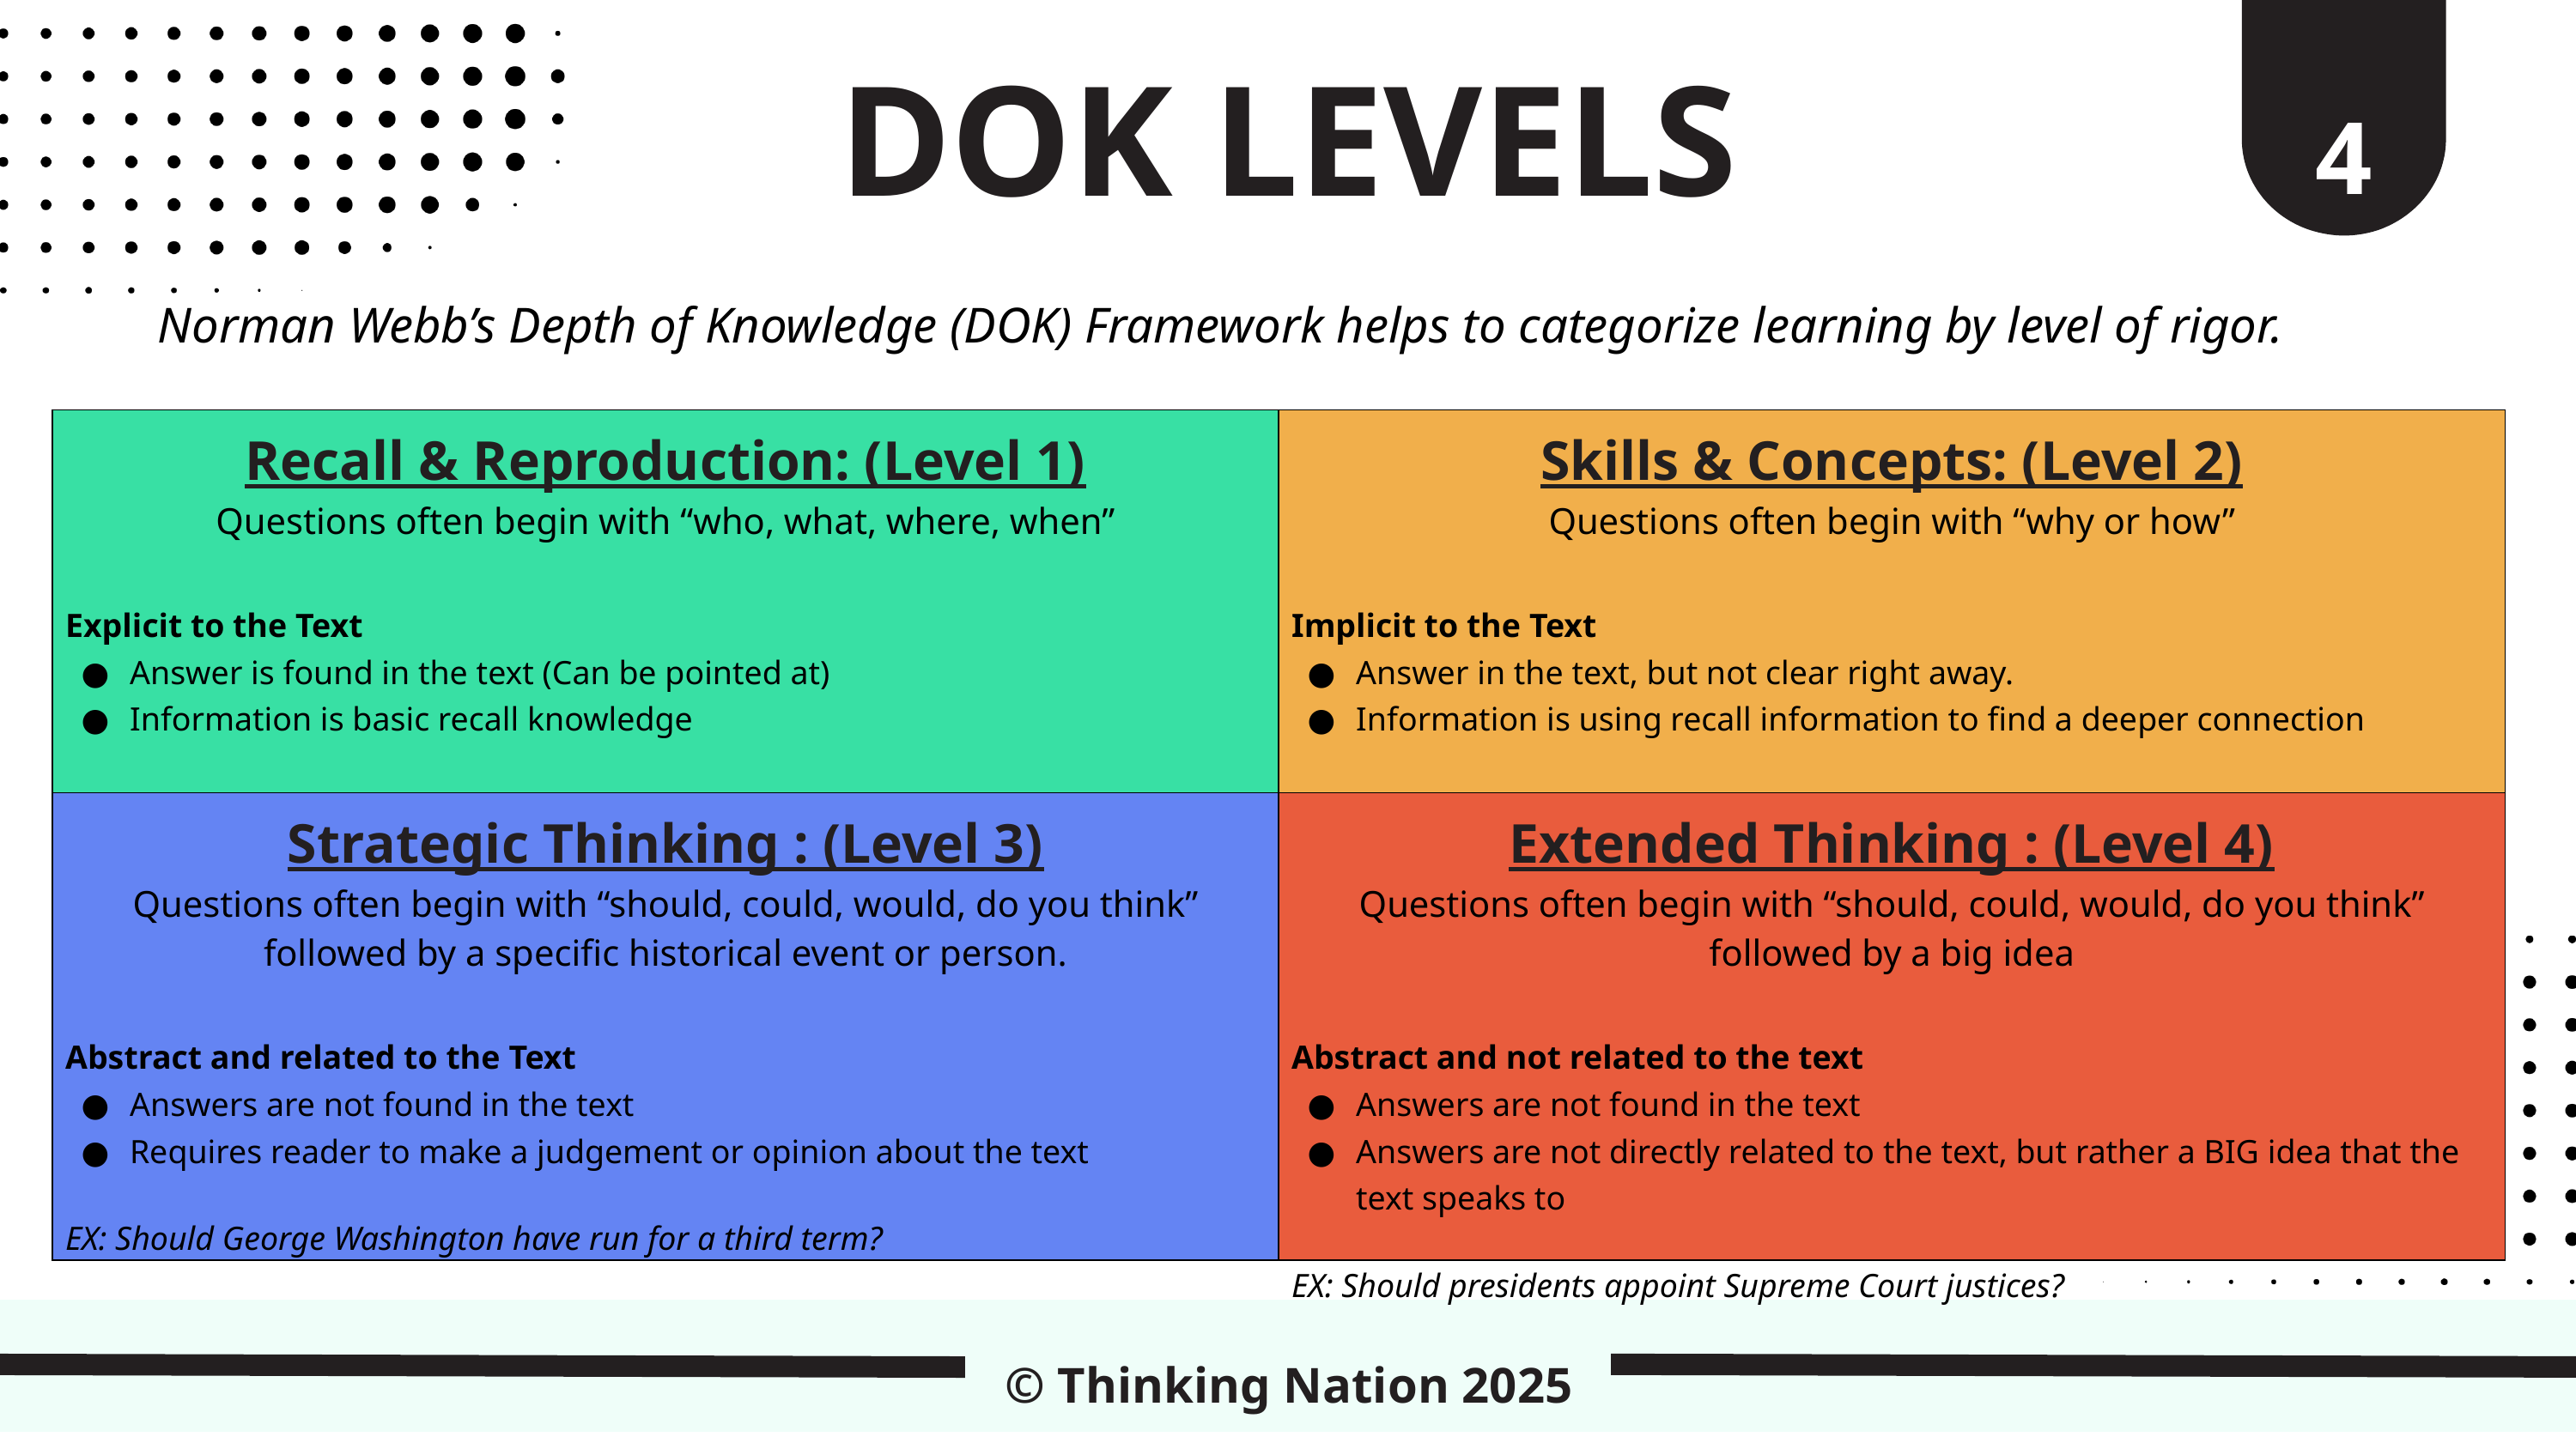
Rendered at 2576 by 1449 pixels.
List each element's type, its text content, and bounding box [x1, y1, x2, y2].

text_box [1889, 936, 2576, 1285]
text_box [0, 0, 565, 294]
table_cell Extended Thinking : (Level 4) Questions often begin with “should, could, would, do you think” followed by a big idea Abstract and not related to the text Answers are not found in the text Answers are not directly related to the text, but rather a BIG idea that the text speaks to EX: Should presidents appoint Supreme Court justices? [1279, 793, 2505, 1259]
table_header Skills & Concepts: (Level 2) Questions often begin with “why or how” Implicit to the Text Answer in the text, but not clear right away. Information is using recall information to find a deeper connection EX: How did the Civil War impact women? [1279, 410, 2505, 792]
text_box Norman Webb’s Depth of Knowledge (DOK) Framework helps to categorize learning by level of rigor. [144, 282, 2519, 367]
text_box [0, 1299, 2576, 1433]
table_header Recall & Reproduction: (Level 1) Questions often begin with “who, what, where, when” Explicit to the Text Answer is found in the text (Can be pointed at) Information is basic recall knowledge EX: What year was the Declaration of Independence written? [53, 410, 1278, 792]
table_cell Strategic Thinking : (Level 3) Questions often begin with “should, could, would, do you think” followed by a specific historical event or person. Abstract and related to the Text Answers are not found in the text Requires reader to make a judgement or opinion about the text EX: Should George Washington have run for a third term? [53, 793, 1278, 1259]
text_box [2233, 0, 2455, 236]
text_box DOK LEVELS [565, 44, 2229, 227]
